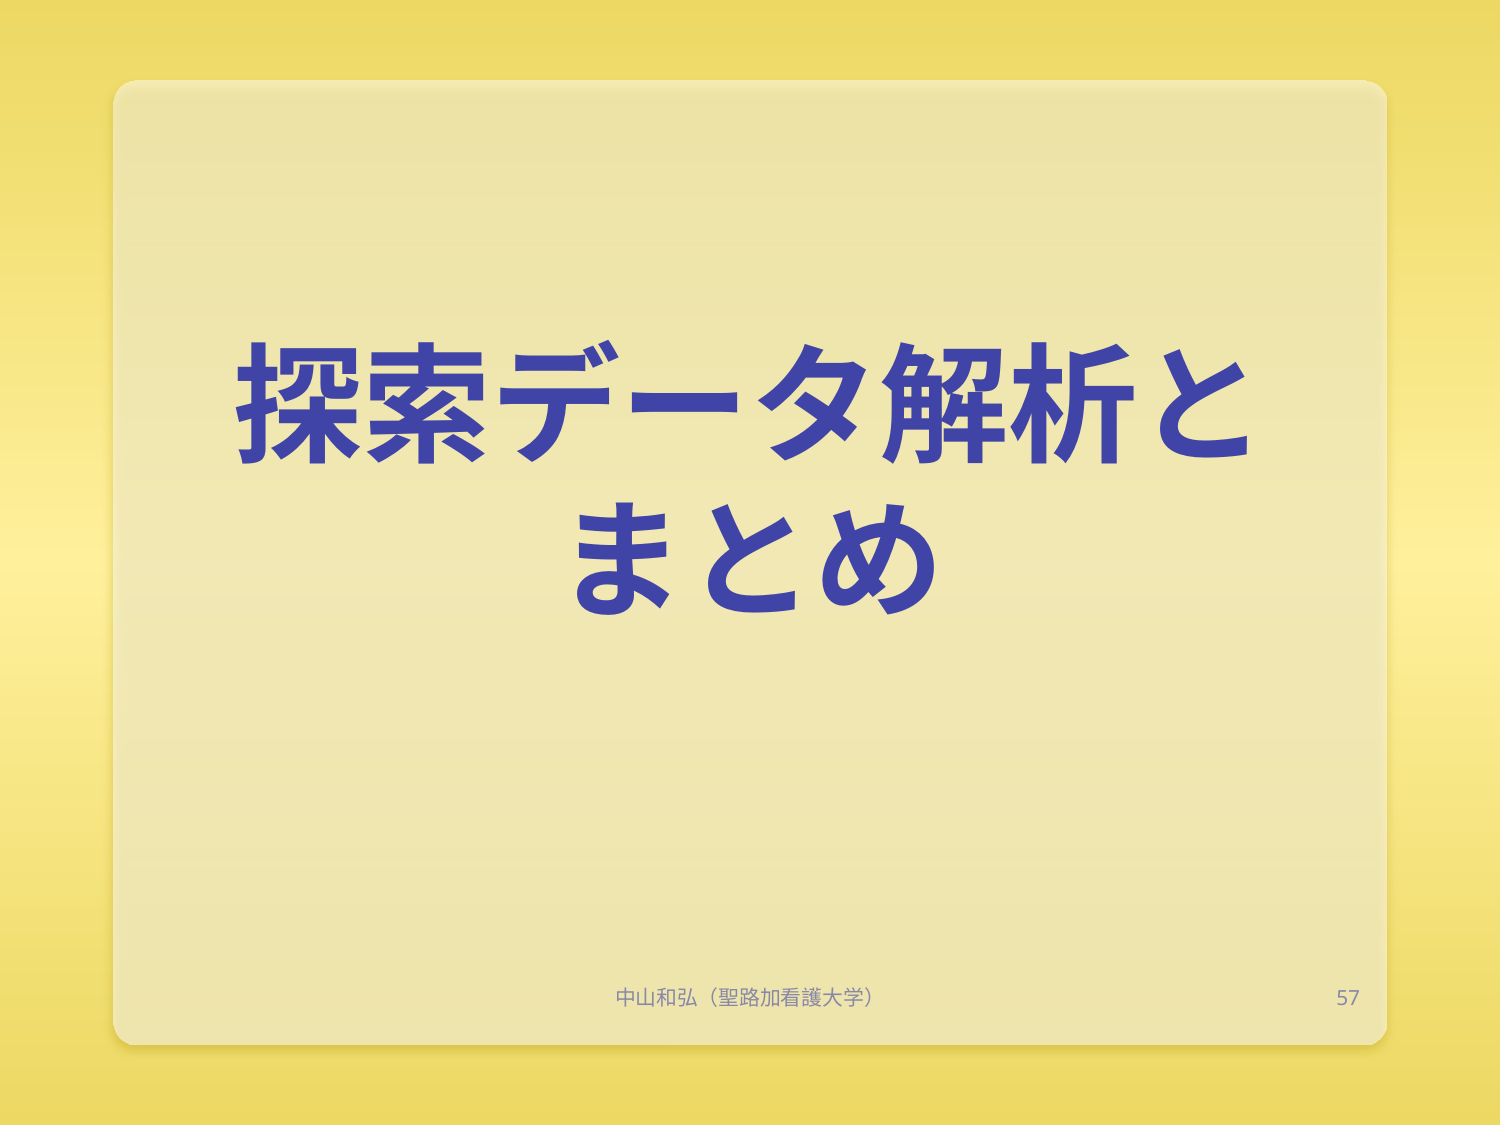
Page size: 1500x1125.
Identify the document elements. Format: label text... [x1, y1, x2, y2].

slide_number 57 [1025, 977, 1375, 1038]
footer 中山和弘（聖路加看護大学） [512, 977, 988, 1038]
title 探索データ解析と まとめ [70, 130, 1430, 642]
